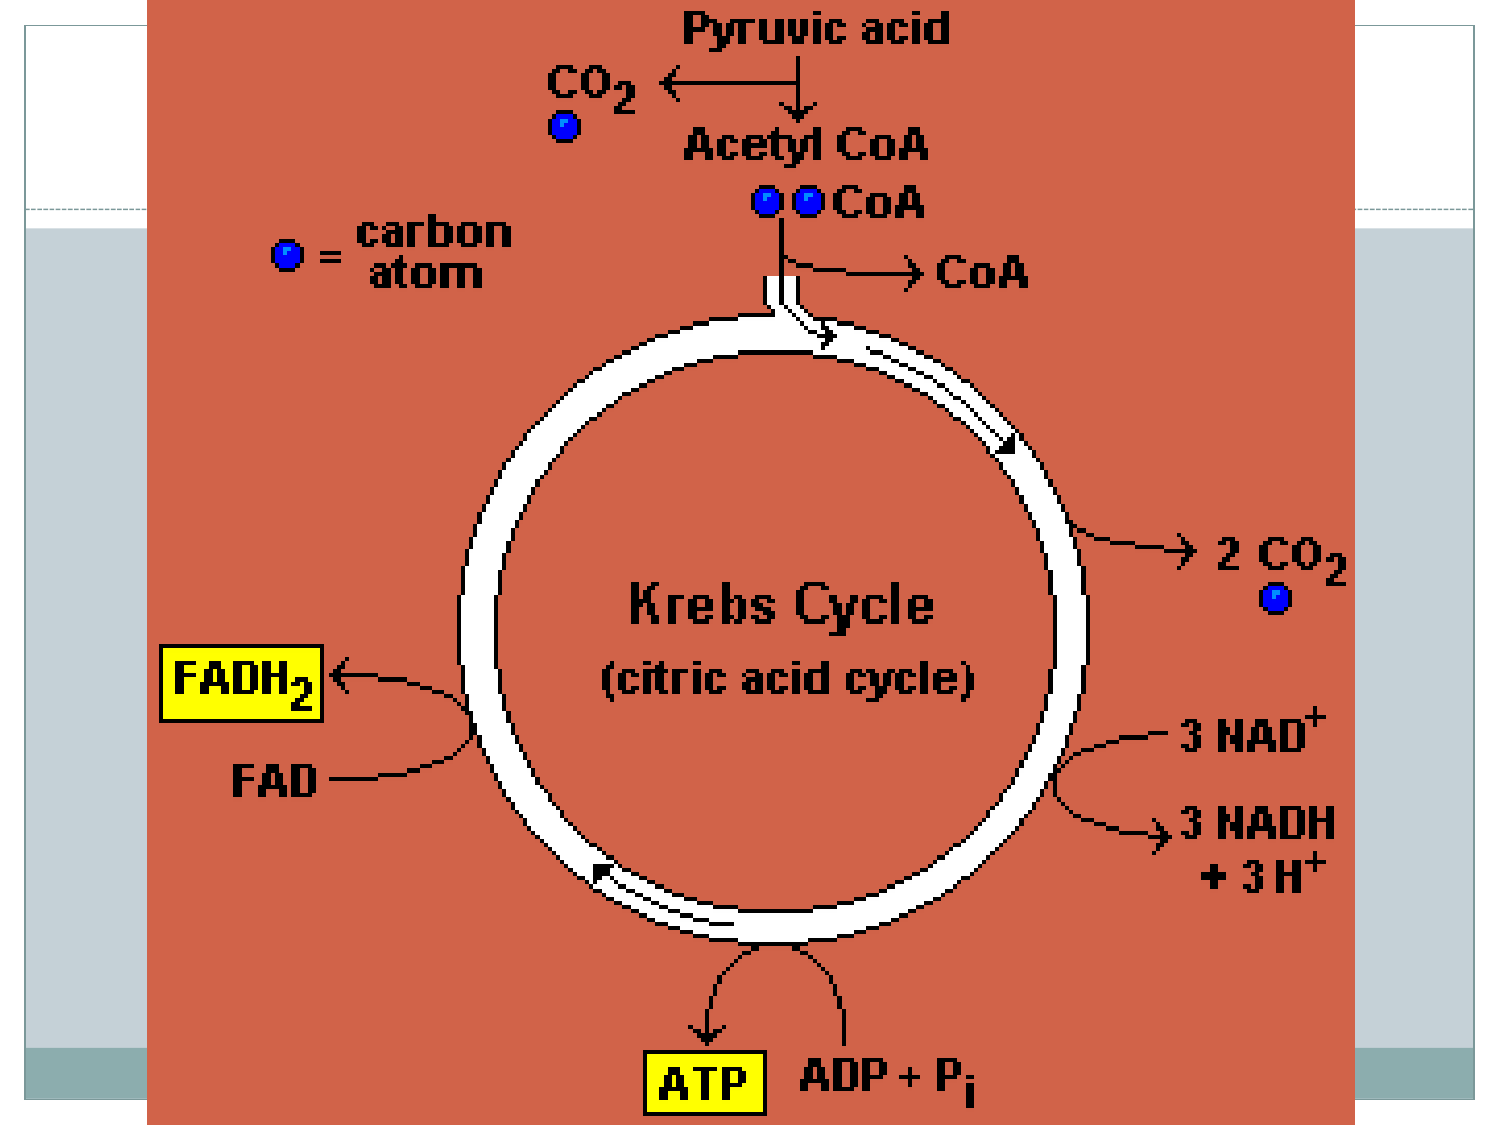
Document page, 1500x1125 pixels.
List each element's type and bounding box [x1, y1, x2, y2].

picture [146, 0, 1356, 1125]
